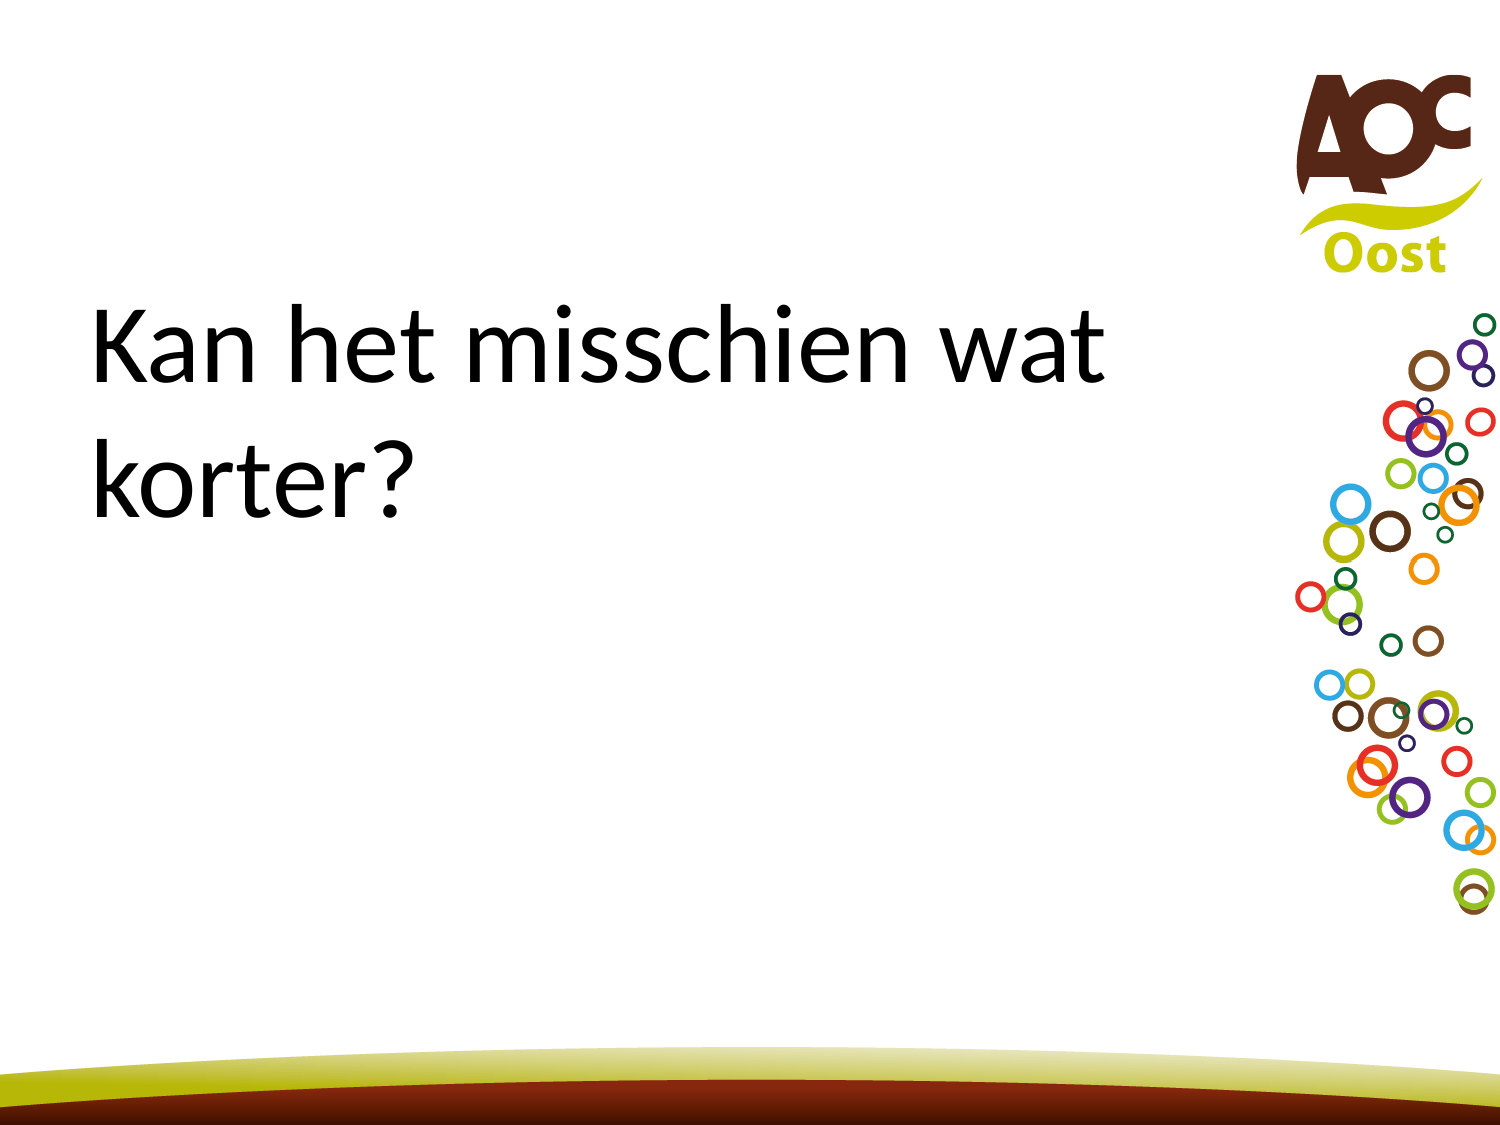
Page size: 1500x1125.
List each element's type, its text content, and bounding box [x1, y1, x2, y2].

list Kan het misschien wat korter? [75, 262, 1425, 1005]
picture [0, 0, 1500, 1125]
